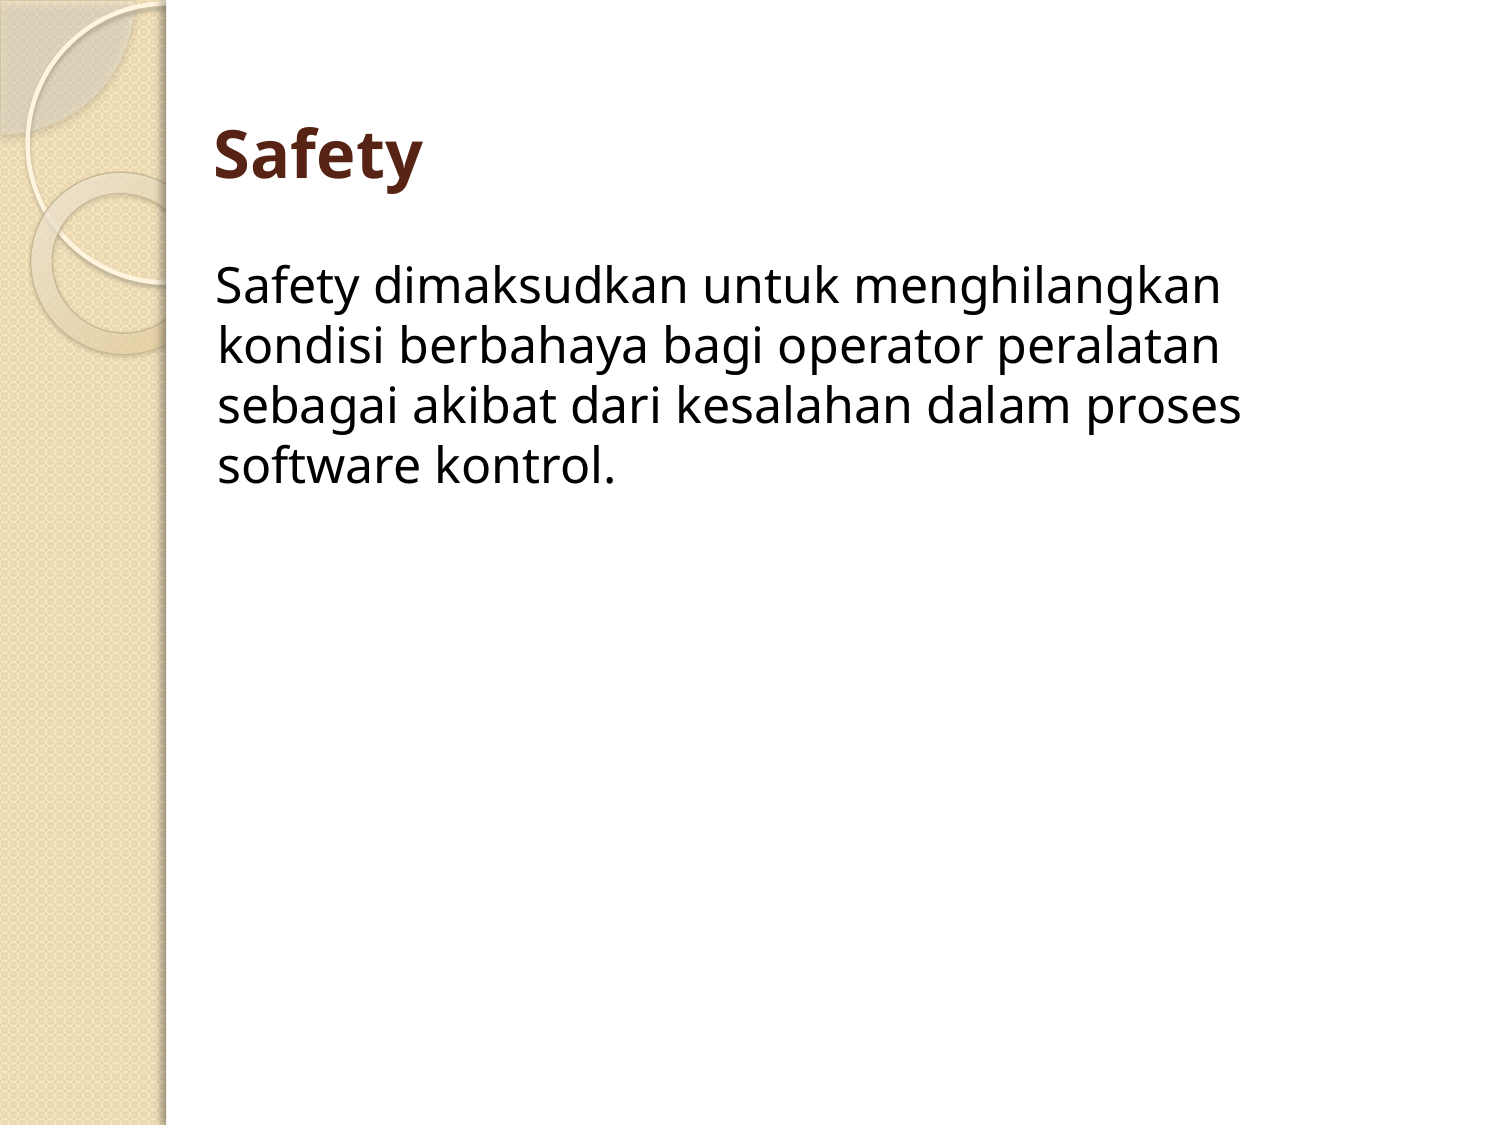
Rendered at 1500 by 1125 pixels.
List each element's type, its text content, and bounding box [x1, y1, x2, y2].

list Safety dimaksudkan untuk menghilangkan kondisi berbahaya bagi operator peralatan sebagai akibat dari kesalahan dalam proses software kontrol. [187, 246, 1418, 1034]
title Safety [199, 58, 1430, 247]
